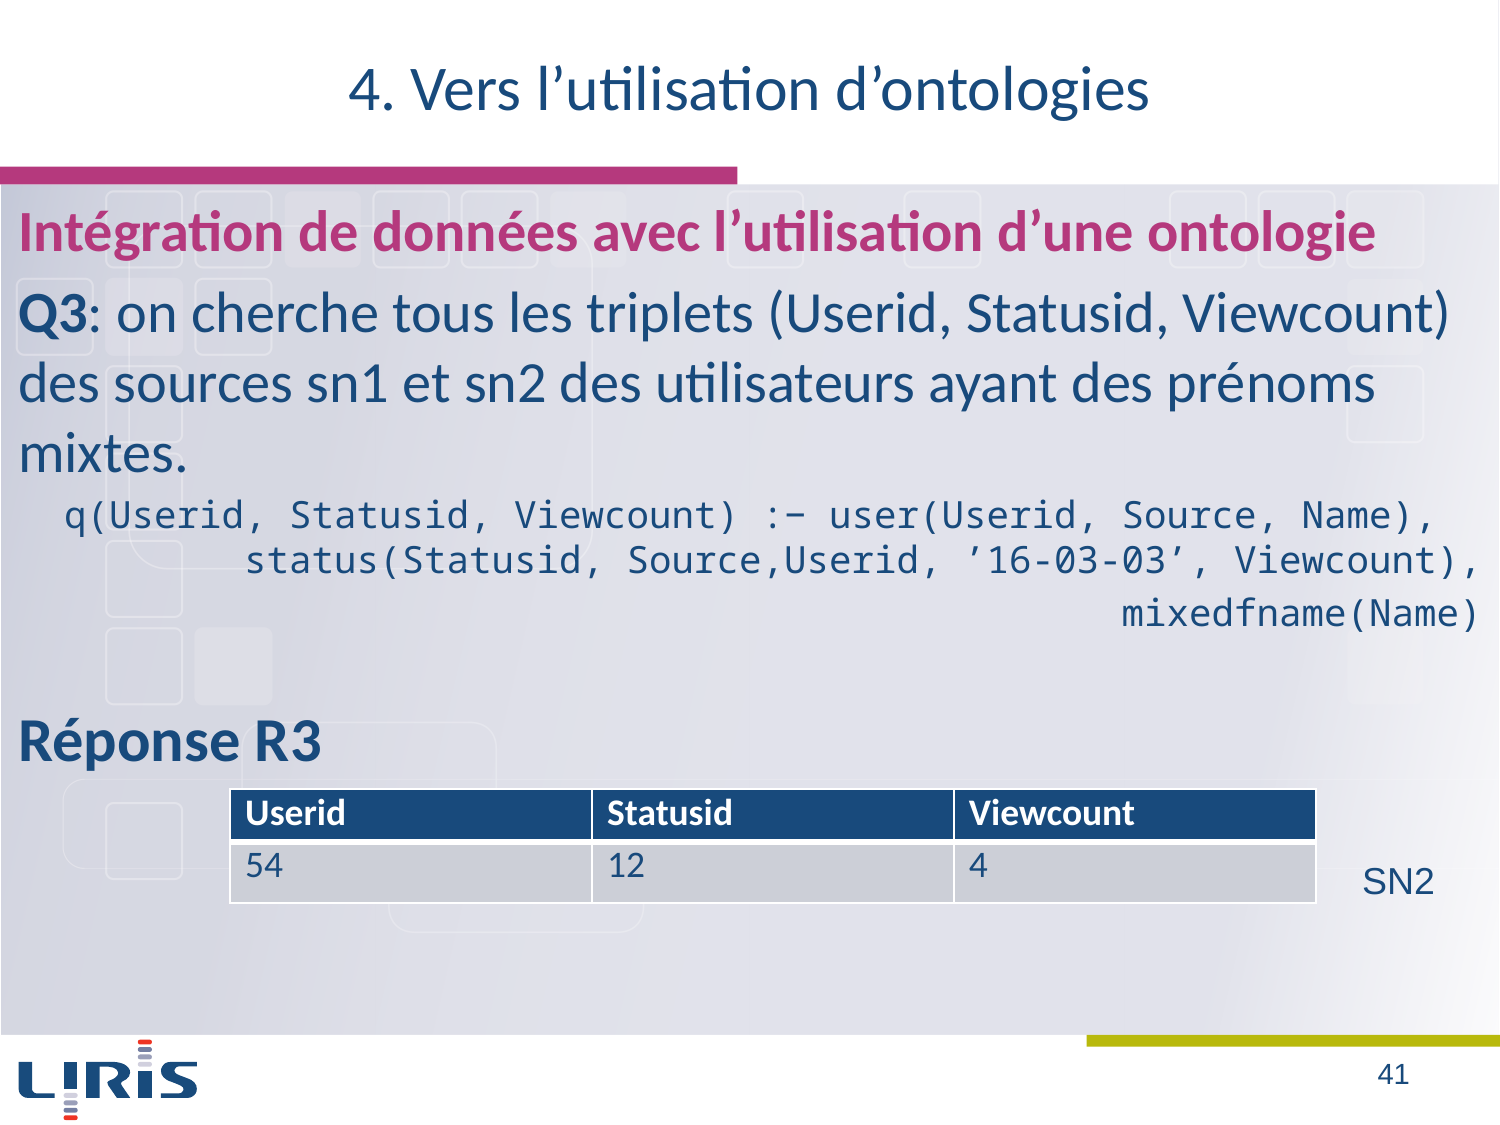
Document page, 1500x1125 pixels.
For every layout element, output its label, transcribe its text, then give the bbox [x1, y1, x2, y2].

text_box SN2 [1347, 849, 1500, 910]
table_header Statusid [593, 790, 953, 839]
slide_number 41 [1230, 1042, 1425, 1103]
picture [1, 185, 1499, 1034]
title 4. Vers l’utilisation d’ontologies [75, 38, 1425, 132]
table_cell 4 [955, 845, 1315, 902]
table_cell 12 [593, 845, 953, 902]
table_cell 54 [231, 845, 591, 902]
table_header Viewcount [955, 790, 1315, 839]
list Intégration de données avec l’utilisation d’une ontologie Q3: on cherche tous les triplets (Userid, Statusid, Viewcount) des sources sn1 et sn2 des utilisateurs ayant des prénoms mixtes. q(Userid, Statusid, Viewcount) :− user(Userid, Source, Name), status(Statusid, Source,Userid, ’16-03-03’, Viewcount), mixedfname(Name) Réponse R3 [3, 185, 1497, 989]
table_header Userid [231, 790, 591, 839]
